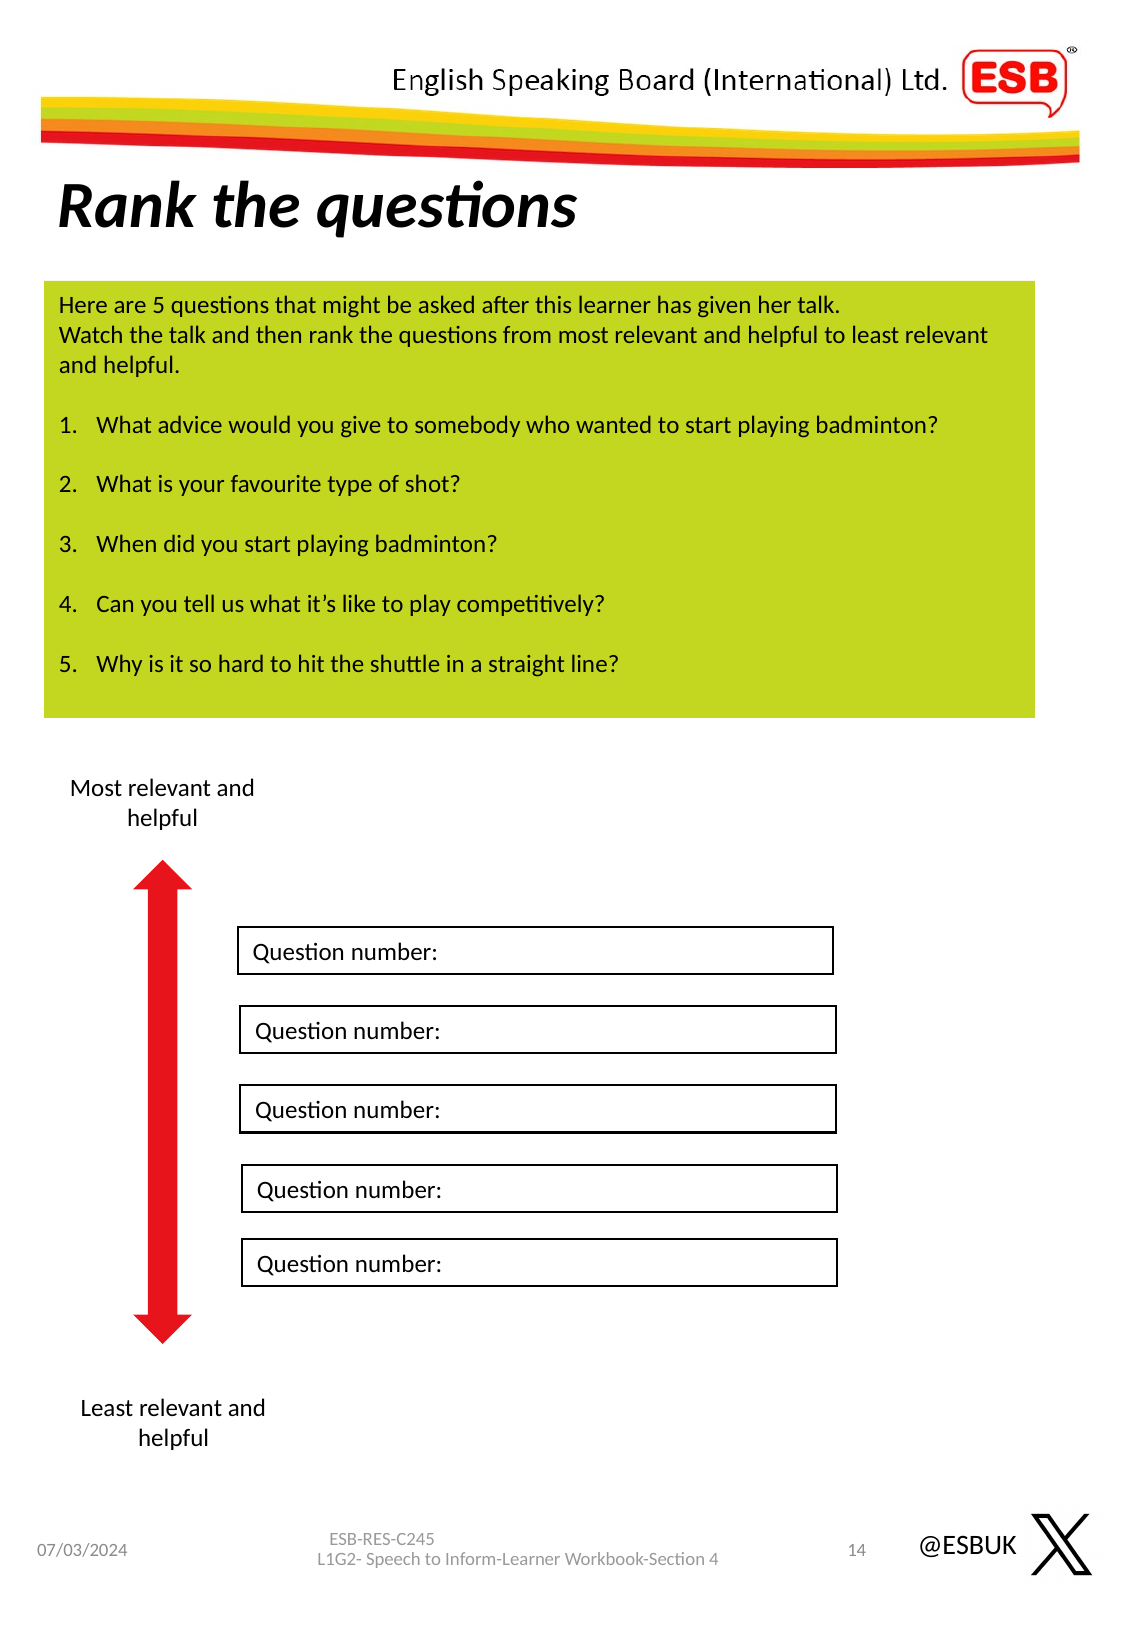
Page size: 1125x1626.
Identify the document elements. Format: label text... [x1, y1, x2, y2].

text_box Question number: [239, 1005, 837, 1054]
text_box Here are 5 questions that might be asked after this learner has given her talk. Watch the talk and then rank the questions from most relevant and helpful to least relevant and helpful. What advice would you give to somebody who wanted to start playing badminton? What is your favourite type of shot? When did you start playing badminton? Can you tell us what it’s like to play competitively? Why is it so hard to hit the shuttle in a straight line? [43, 280, 1036, 719]
title Rank the questions [42, 162, 1014, 250]
picture [1022, 1501, 1103, 1588]
picture [0, 1, 1125, 234]
text_box Question number: [241, 1238, 838, 1287]
slide_number 14 [697, 1506, 882, 1593]
text_box Question number: [241, 1164, 838, 1213]
text_box Question number: [237, 926, 834, 975]
text_box Least relevant and helpful [61, 1384, 287, 1459]
text_box Question number: [239, 1084, 837, 1134]
text_box Most relevant and helpful [50, 764, 276, 839]
text_box [130, 858, 195, 1346]
footer ESB-RES-C245 L1G2- Speech to Inform-Learner Workbook-Section 4 [296, 1506, 697, 1593]
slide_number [22, 1506, 276, 1593]
